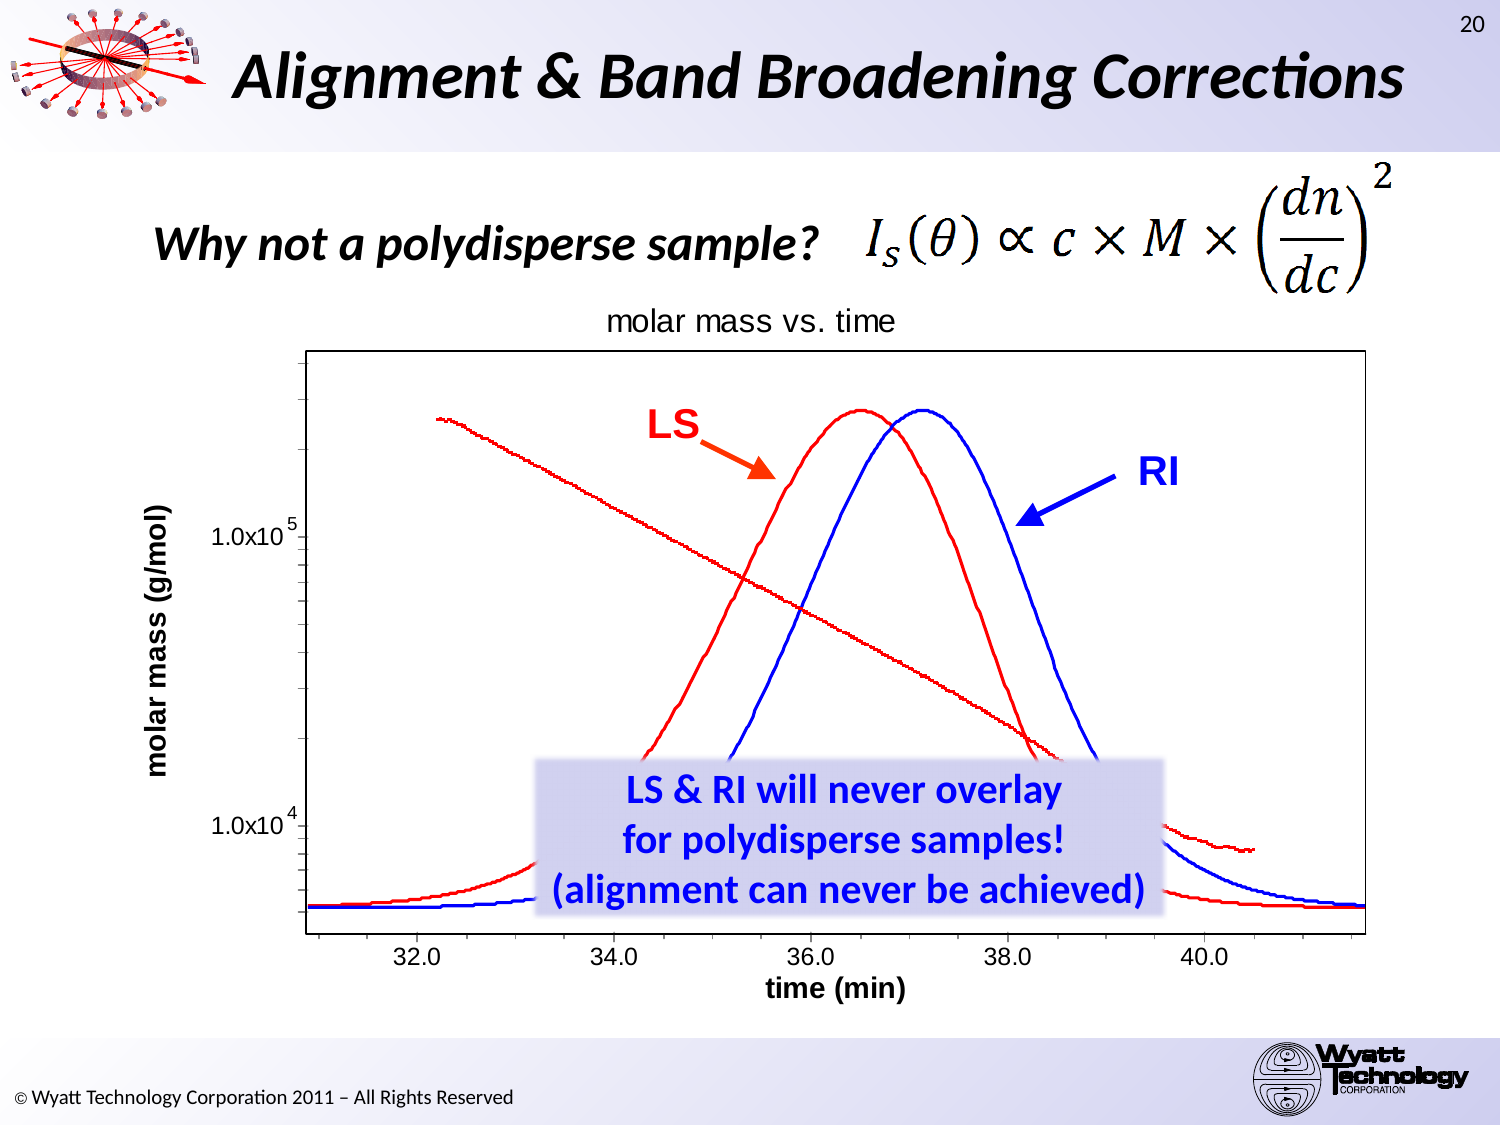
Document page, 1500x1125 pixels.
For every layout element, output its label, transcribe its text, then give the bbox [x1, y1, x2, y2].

title Alignment & Band Broadening Corrections [217, 25, 1438, 120]
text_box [1015, 436, 1203, 527]
text_box Why not a polydisperse sample? [119, 202, 854, 278]
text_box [605, 389, 777, 480]
picture [124, 155, 1396, 1013]
